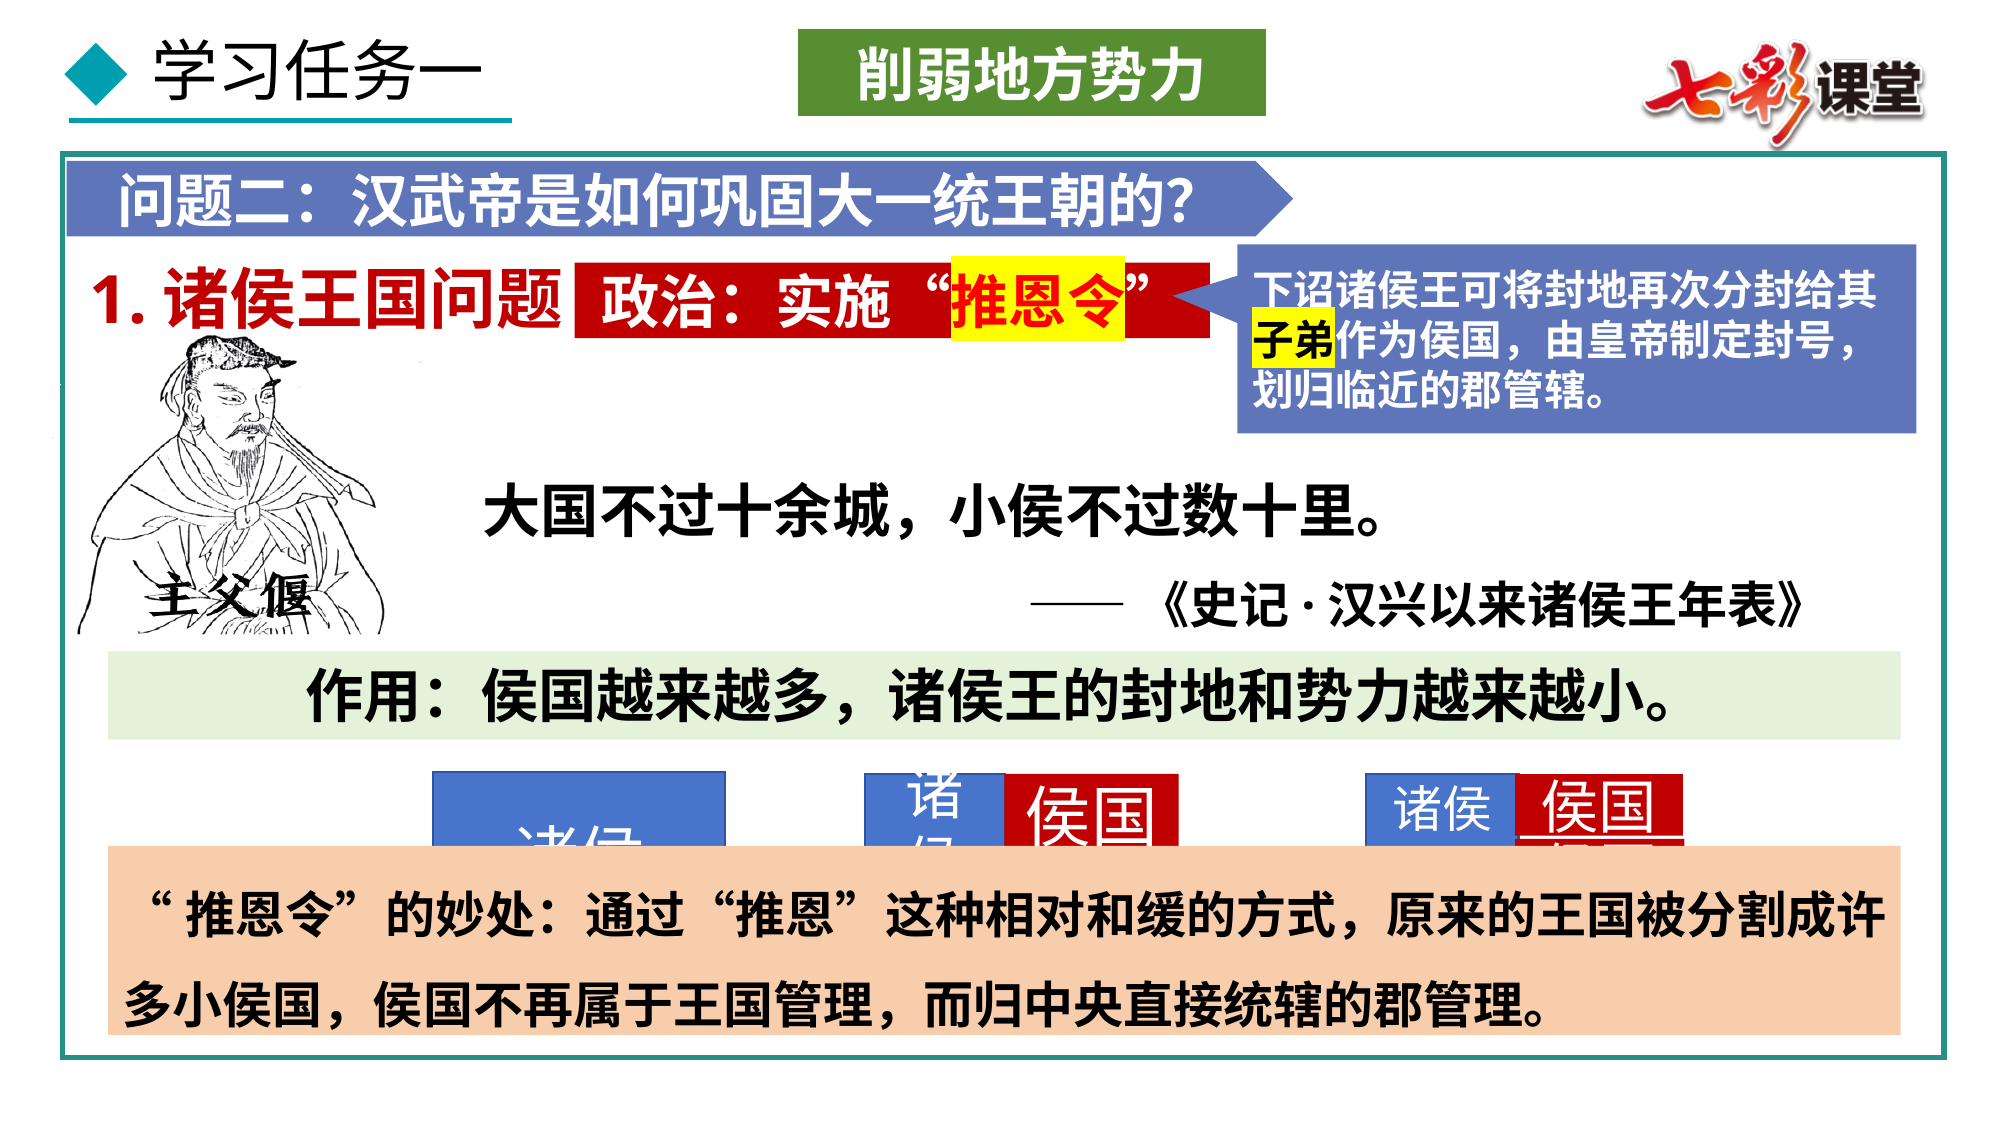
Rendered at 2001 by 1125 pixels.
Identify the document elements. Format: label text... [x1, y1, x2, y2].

text_box 问题二：汉武帝是如何巩固大一统王朝的？ [65, 159, 1295, 238]
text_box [1365, 773, 1688, 1018]
text_box 作用：侯国越来越多，诸侯王的封地和势力越来越小。 [108, 651, 1901, 740]
text_box 政治：实施“推恩令” [574, 262, 1211, 339]
text_box 下诏诸侯王可将封地再次分封给其子弟作为侯国，由皇帝制定封号，划归临近的郡管辖。 [1169, 243, 1918, 435]
text_box 削弱地方势力 [798, 30, 1265, 115]
text_box “推恩令”的妙处：通过“推恩”这种相对和缓的方式，原来的王国被分割成许多小侯国，侯国不再属于王国管理，而归中央直接统辖的郡管理。 [108, 845, 1901, 1035]
text_box 大国不过十余城，小侯不过数十里。 ——《史记·汉兴以来诸侯王年表》 [468, 431, 1842, 634]
picture [1638, 35, 1932, 151]
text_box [864, 773, 1182, 1019]
text_box 1.诸侯王国问题 [75, 249, 748, 312]
picture [49, 330, 454, 635]
text_box 诸侯 王国 [432, 771, 726, 845]
